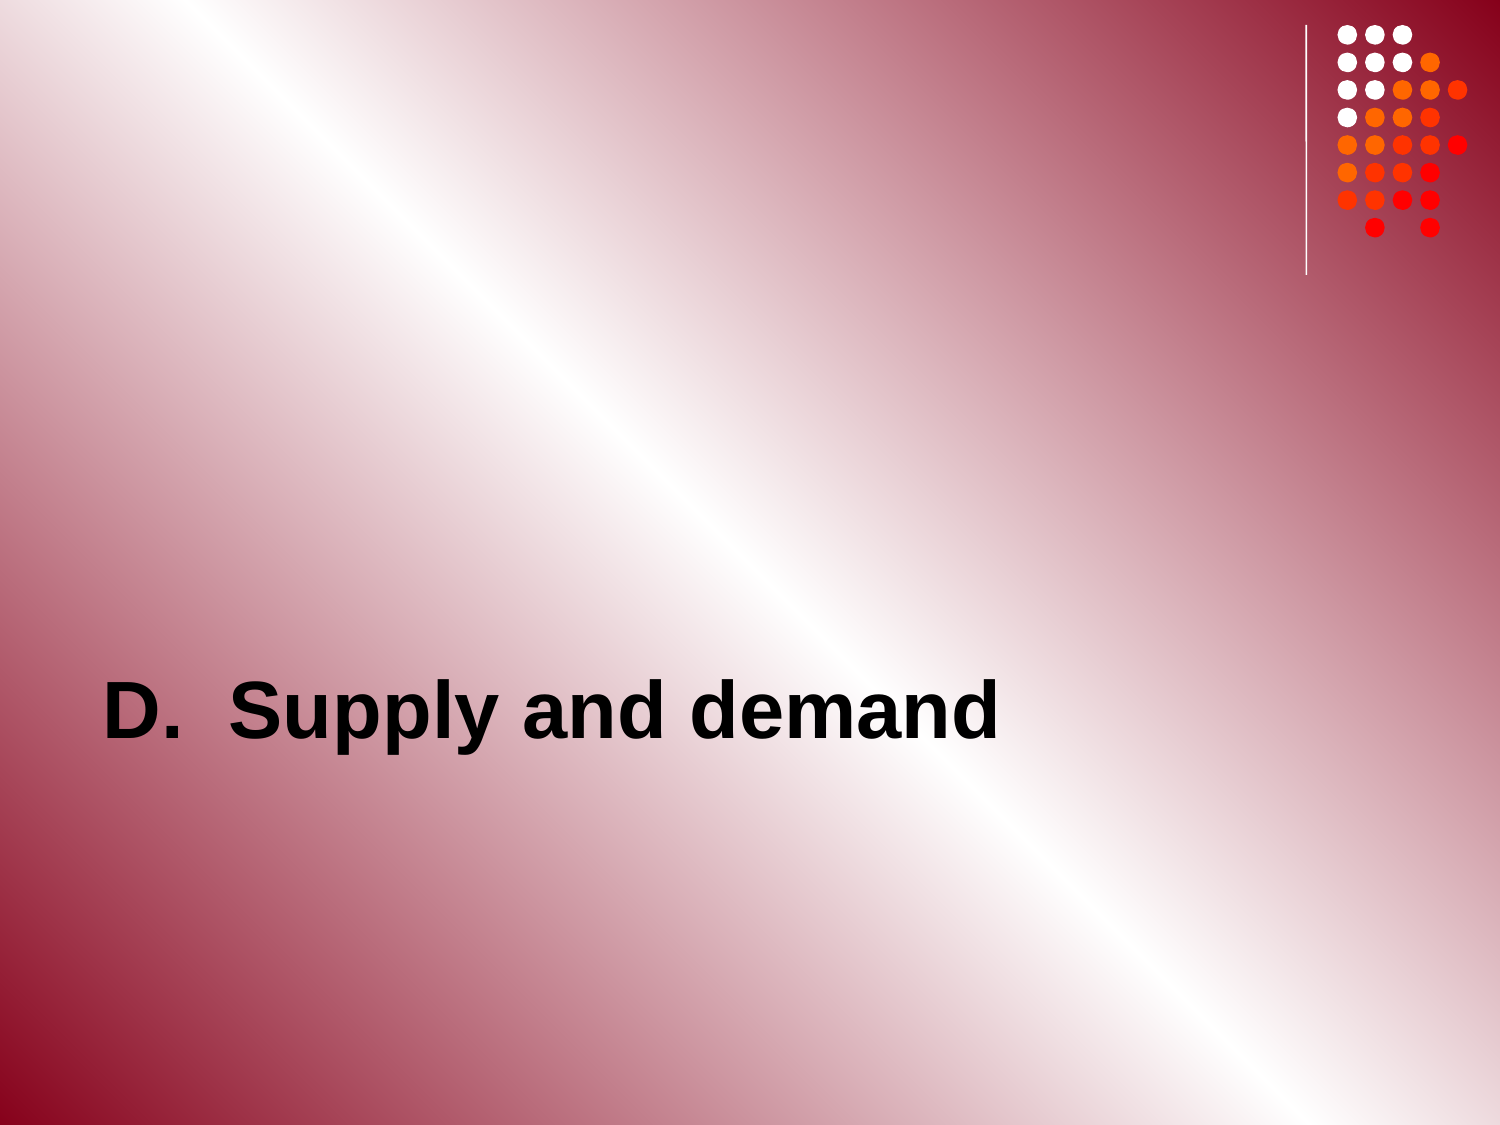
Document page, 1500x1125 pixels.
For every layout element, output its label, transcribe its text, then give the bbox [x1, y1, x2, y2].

title D. Supply and demand [87, 549, 1325, 763]
